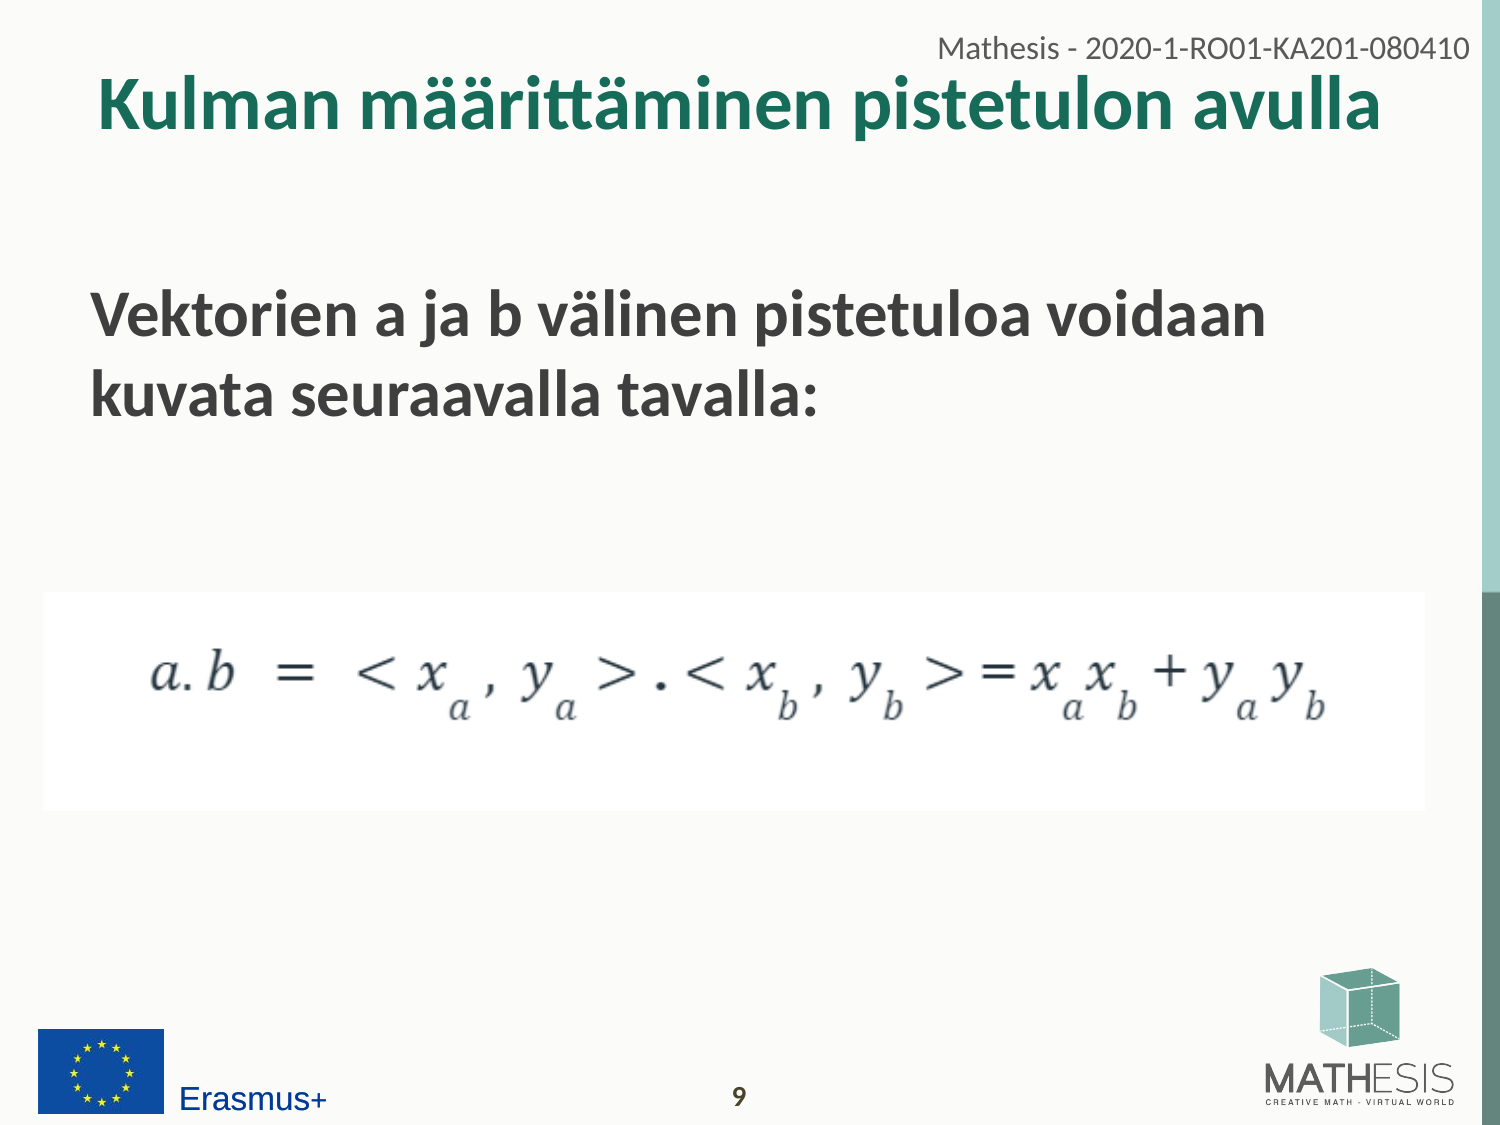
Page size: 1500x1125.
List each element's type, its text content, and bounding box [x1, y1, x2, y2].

list Vektorien a ja b välinen pistetuloa voidaan kuvata seuraavalla tavalla: [75, 262, 1425, 591]
picture [42, 591, 1426, 811]
list Vektorien a ja b välinen pistetuloa voidaan kuvata seuraavalla tavalla: [75, 818, 1425, 1005]
title Kulman määrittäminen pistetulon avulla [75, 45, 1425, 233]
picture [38, 1029, 164, 1114]
